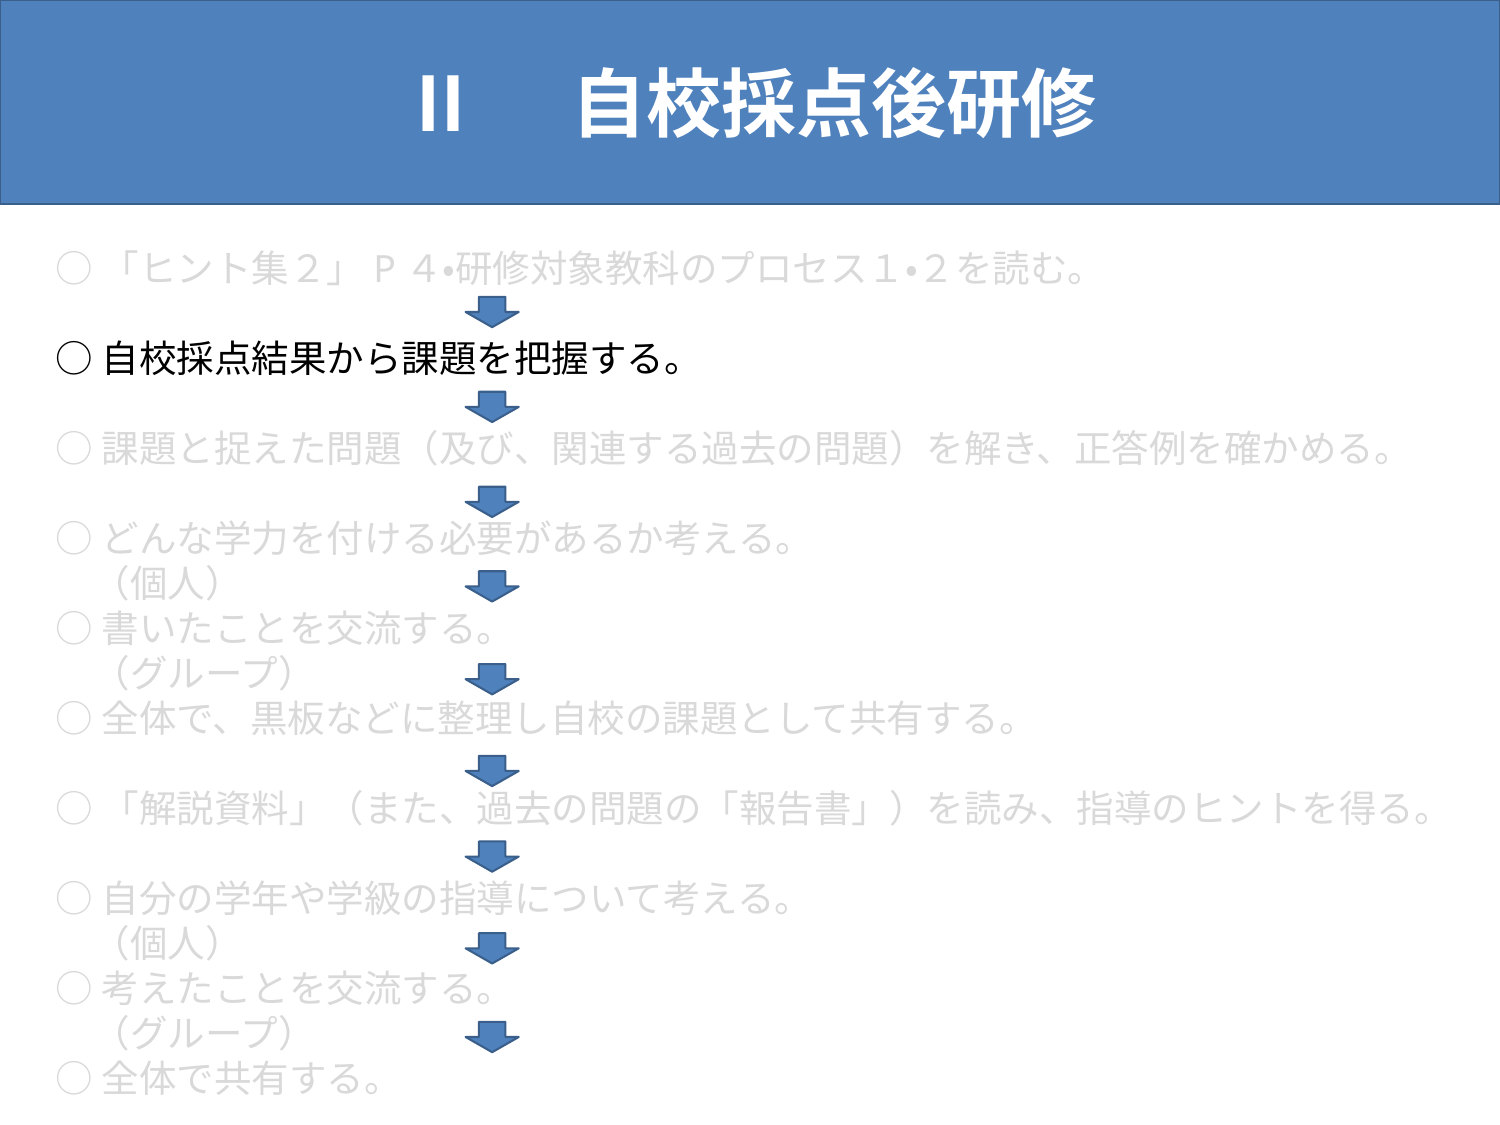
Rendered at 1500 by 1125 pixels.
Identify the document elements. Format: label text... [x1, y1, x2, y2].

text_box [464, 932, 520, 965]
text_box [464, 570, 520, 603]
text_box [464, 840, 520, 873]
text_box [464, 1020, 520, 1054]
text_box [464, 390, 520, 423]
text_box [464, 663, 520, 696]
text_box Ⅱ 自校採点後研修 [0, 0, 1500, 205]
text_box [464, 295, 520, 329]
text_box ○「ヒント集２」P４・研修対象教科のプロセス１・２を読む。 ○自校採点結果から課題を把握する。 ○課題と捉えた問題（及び、関連する過去の問題）を解き、正答例を確かめる。 ○どんな学力を付ける必要があるか考える。 （個人） ○書いたことを交流する。 （グループ） ○全体で、黒板などに整理し自校の課題として共有する。 ○「解説資料」（また、過去の問題の「報告書」）を読み、指導のヒントを得る。 ○自分の学年や学級の指導について考える。 （個人） ○考えたことを交流する。 （グループ） ○全体で共有する。 [40, 237, 1460, 1108]
text_box [464, 754, 520, 788]
text_box [464, 485, 520, 518]
